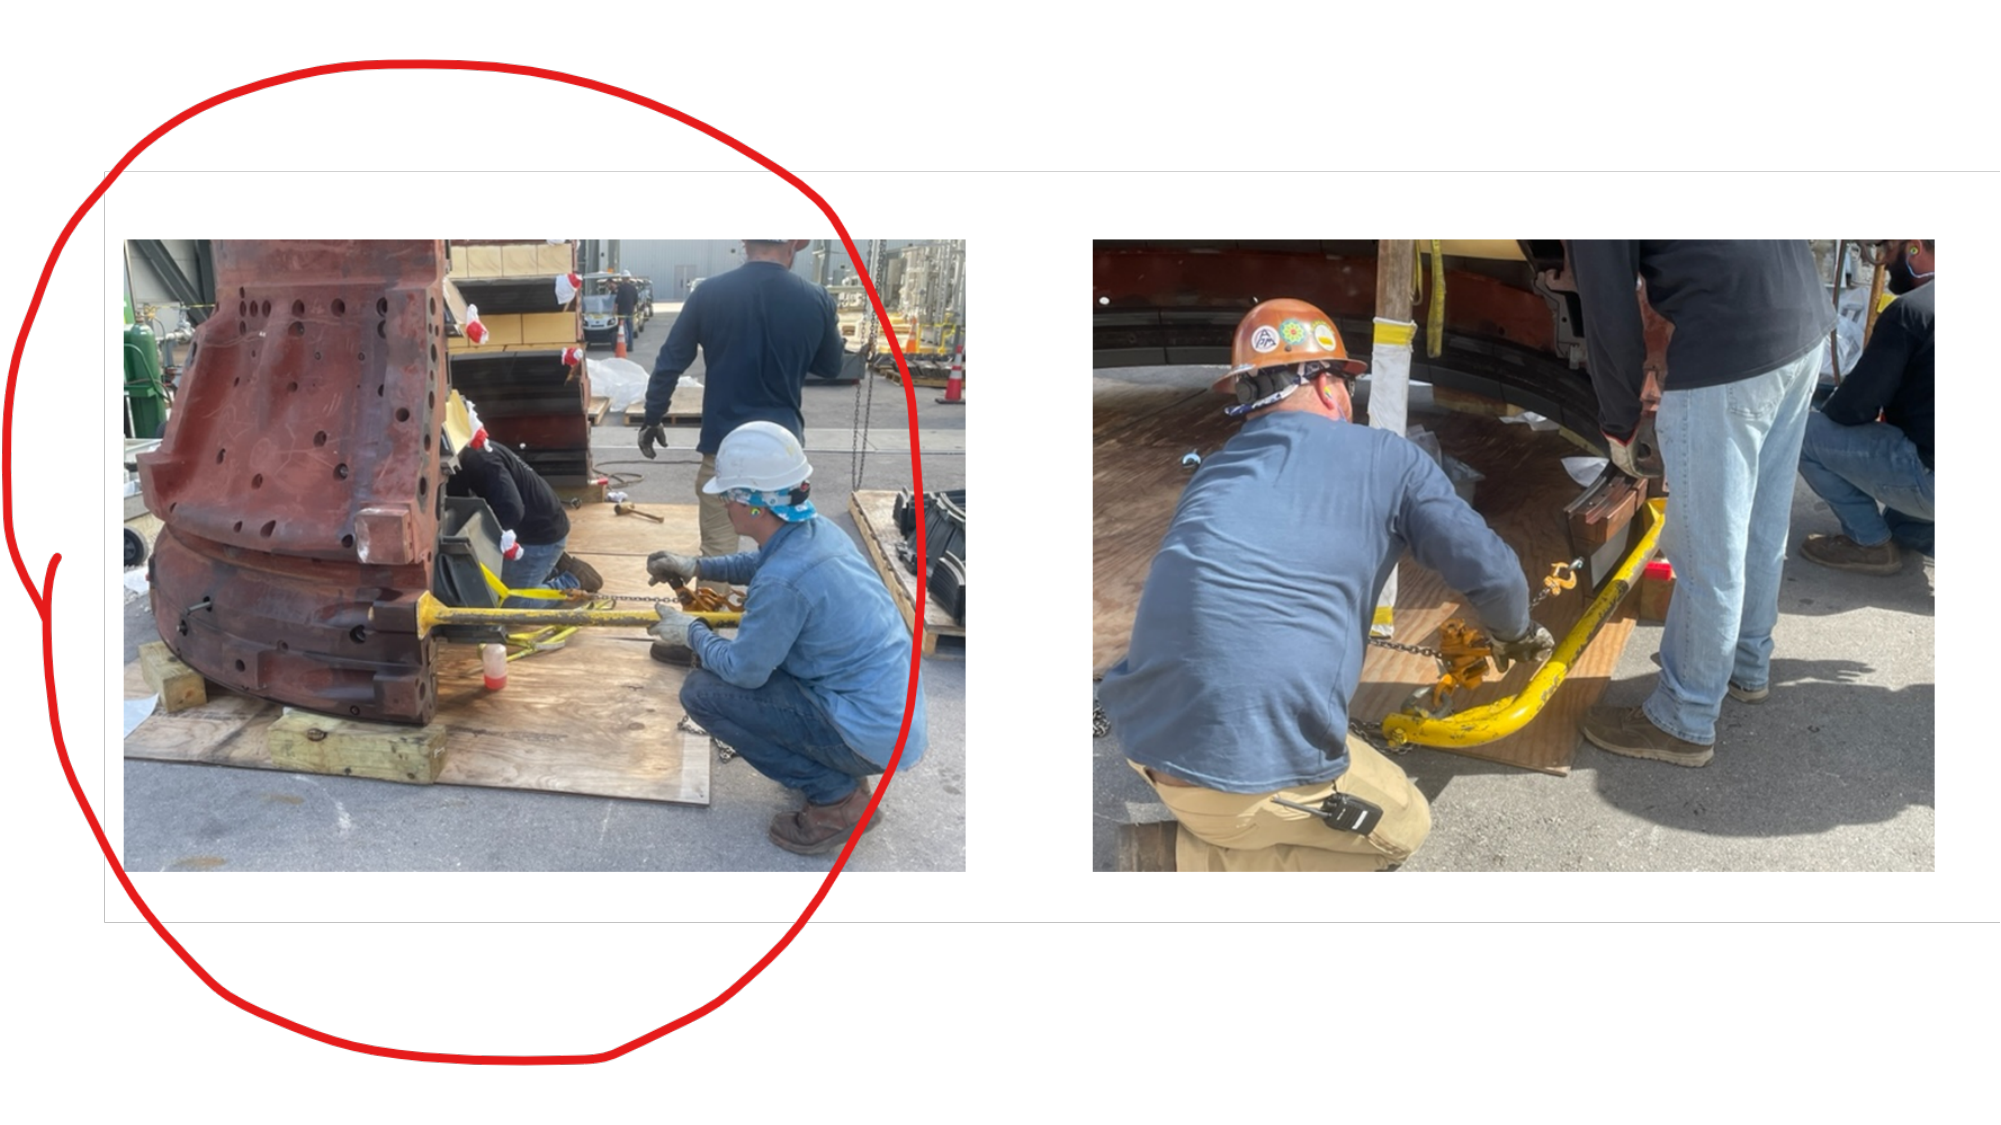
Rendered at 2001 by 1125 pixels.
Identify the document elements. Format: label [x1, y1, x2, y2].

picture [0, 58, 2000, 1067]
